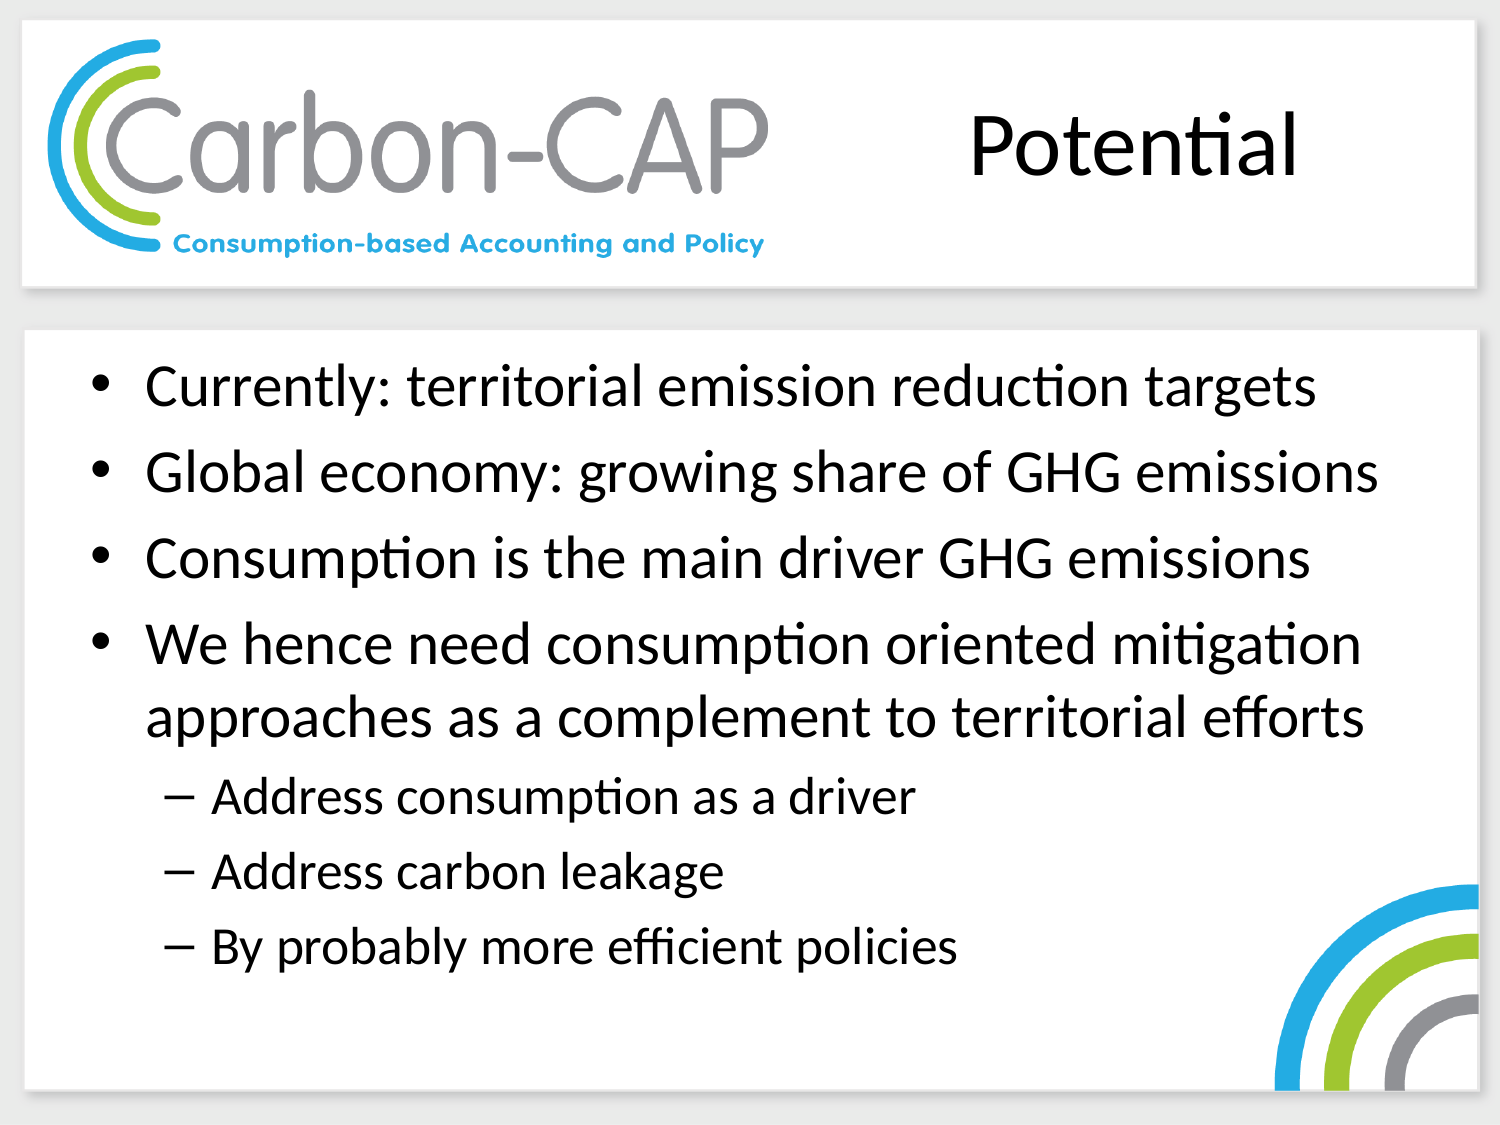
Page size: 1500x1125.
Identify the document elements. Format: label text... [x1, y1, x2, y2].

picture [0, 0, 1500, 1125]
list Currently: territorial emission reduction targets Global economy: growing share of GHG emissions Consumption is the main driver GHG emissions We hence need consumption oriented mitigation approaches as a complement to territorial efforts Address consumption as a driver Address carbon leakage By probably more efficient policies [75, 338, 1425, 1047]
title Potential [844, 45, 1425, 233]
